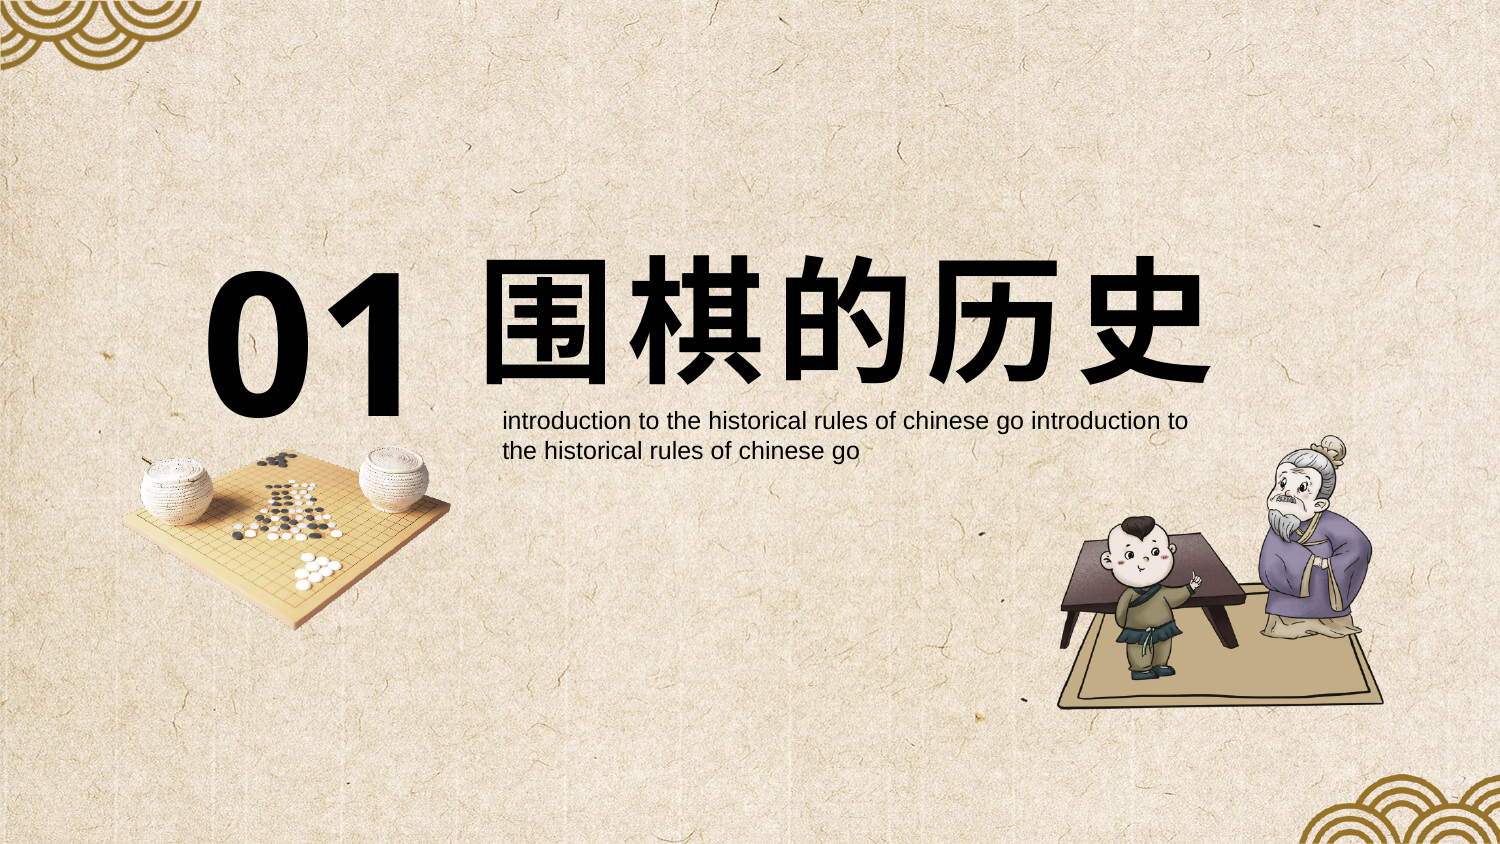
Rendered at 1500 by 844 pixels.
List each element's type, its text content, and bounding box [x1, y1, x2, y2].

text_box 围棋的历史 [462, 227, 1250, 408]
text_box introduction to the historical rules of chinese go introduction to the historical rules of chinese go [487, 396, 1238, 472]
text_box 01 [187, 209, 446, 384]
picture [0, 0, 1500, 844]
